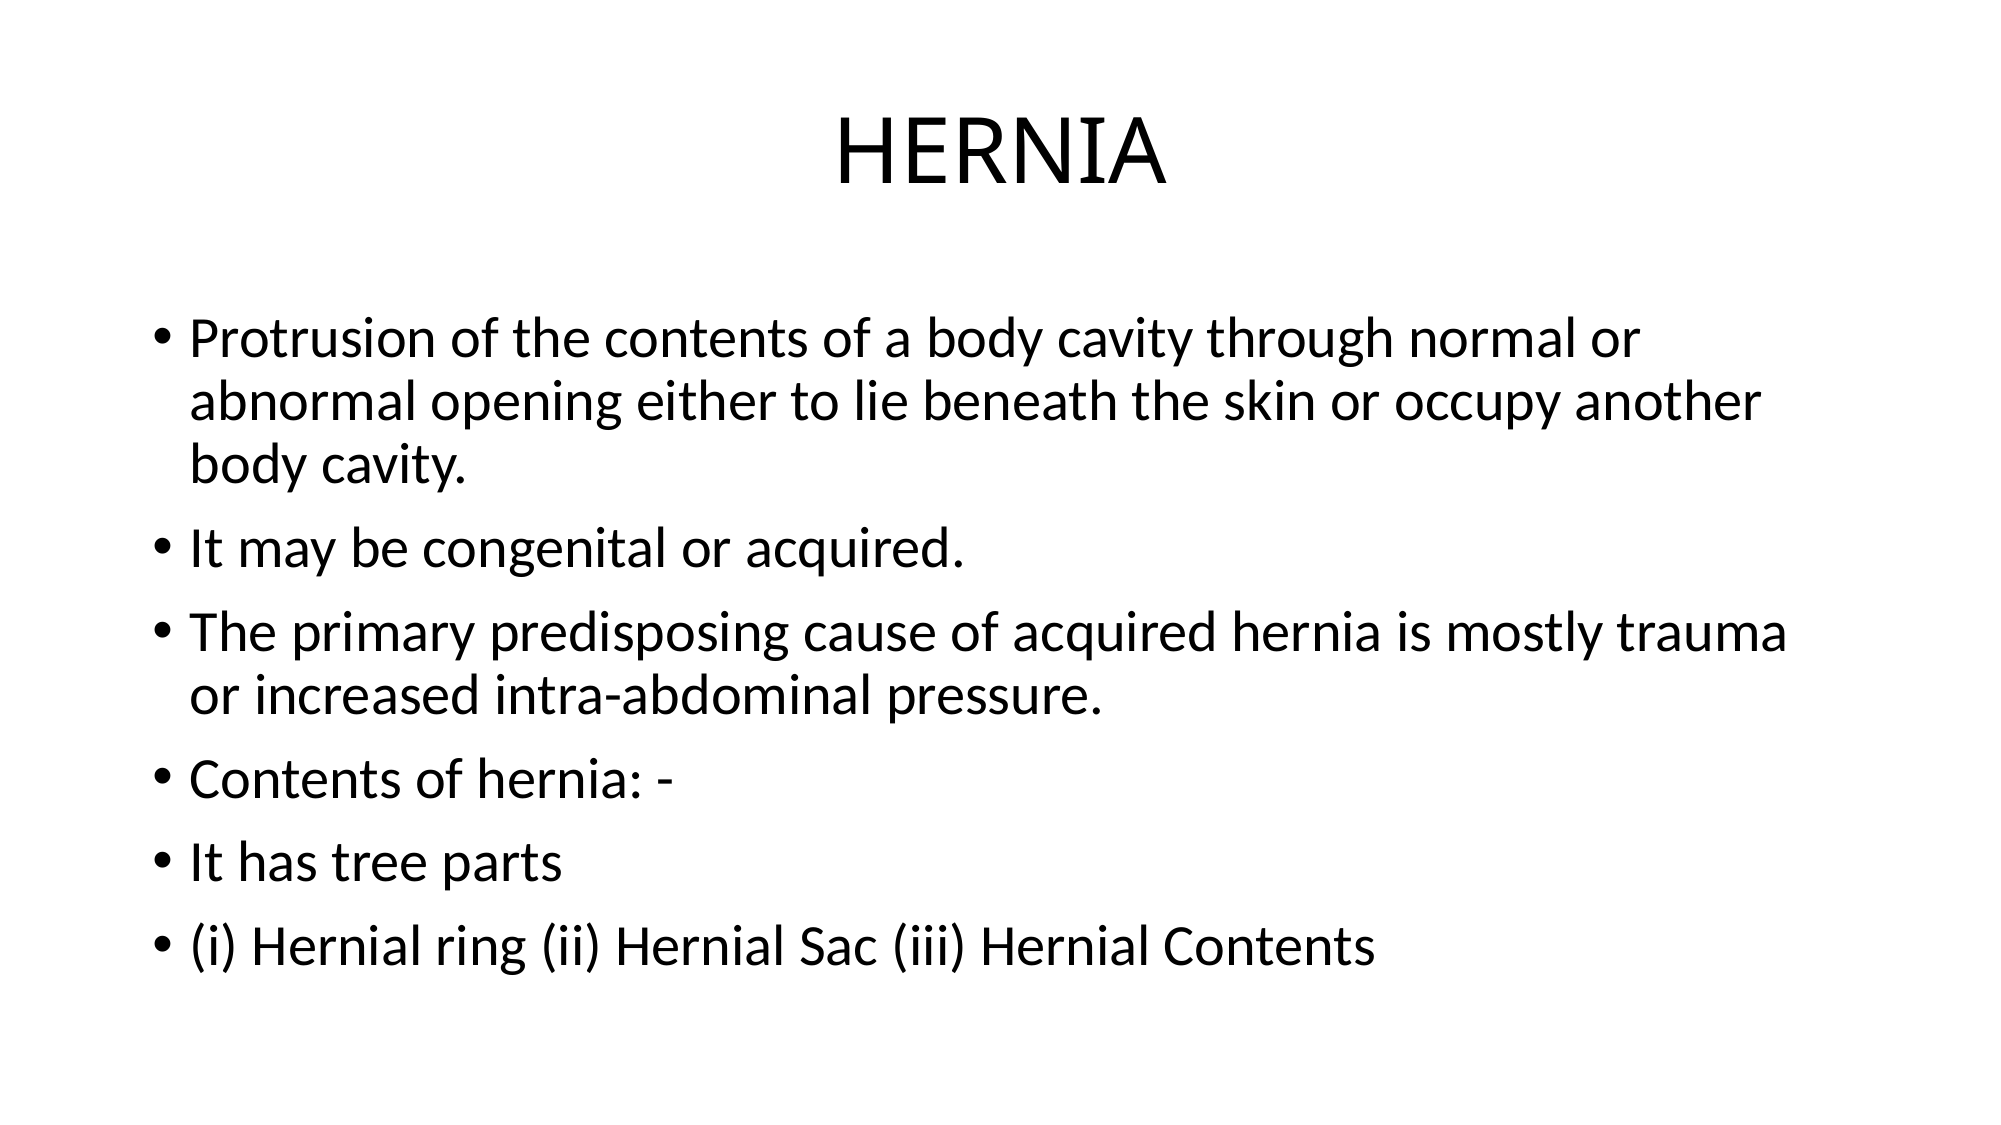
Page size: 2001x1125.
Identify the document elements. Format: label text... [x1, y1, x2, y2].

list Protrusion of the contents of a body cavity through normal or abnormal opening either to lie beneath the skin or occupy another body cavity. It may be congenital or acquired. The primary predisposing cause of acquired hernia is mostly trauma or increased intra-abdominal pressure. Contents of hernia: - It has tree parts (i) Hernial ring (ii) Hernial Sac (iii) Hernial Contents [137, 299, 1863, 1088]
title HERNIA [137, 59, 1863, 249]
